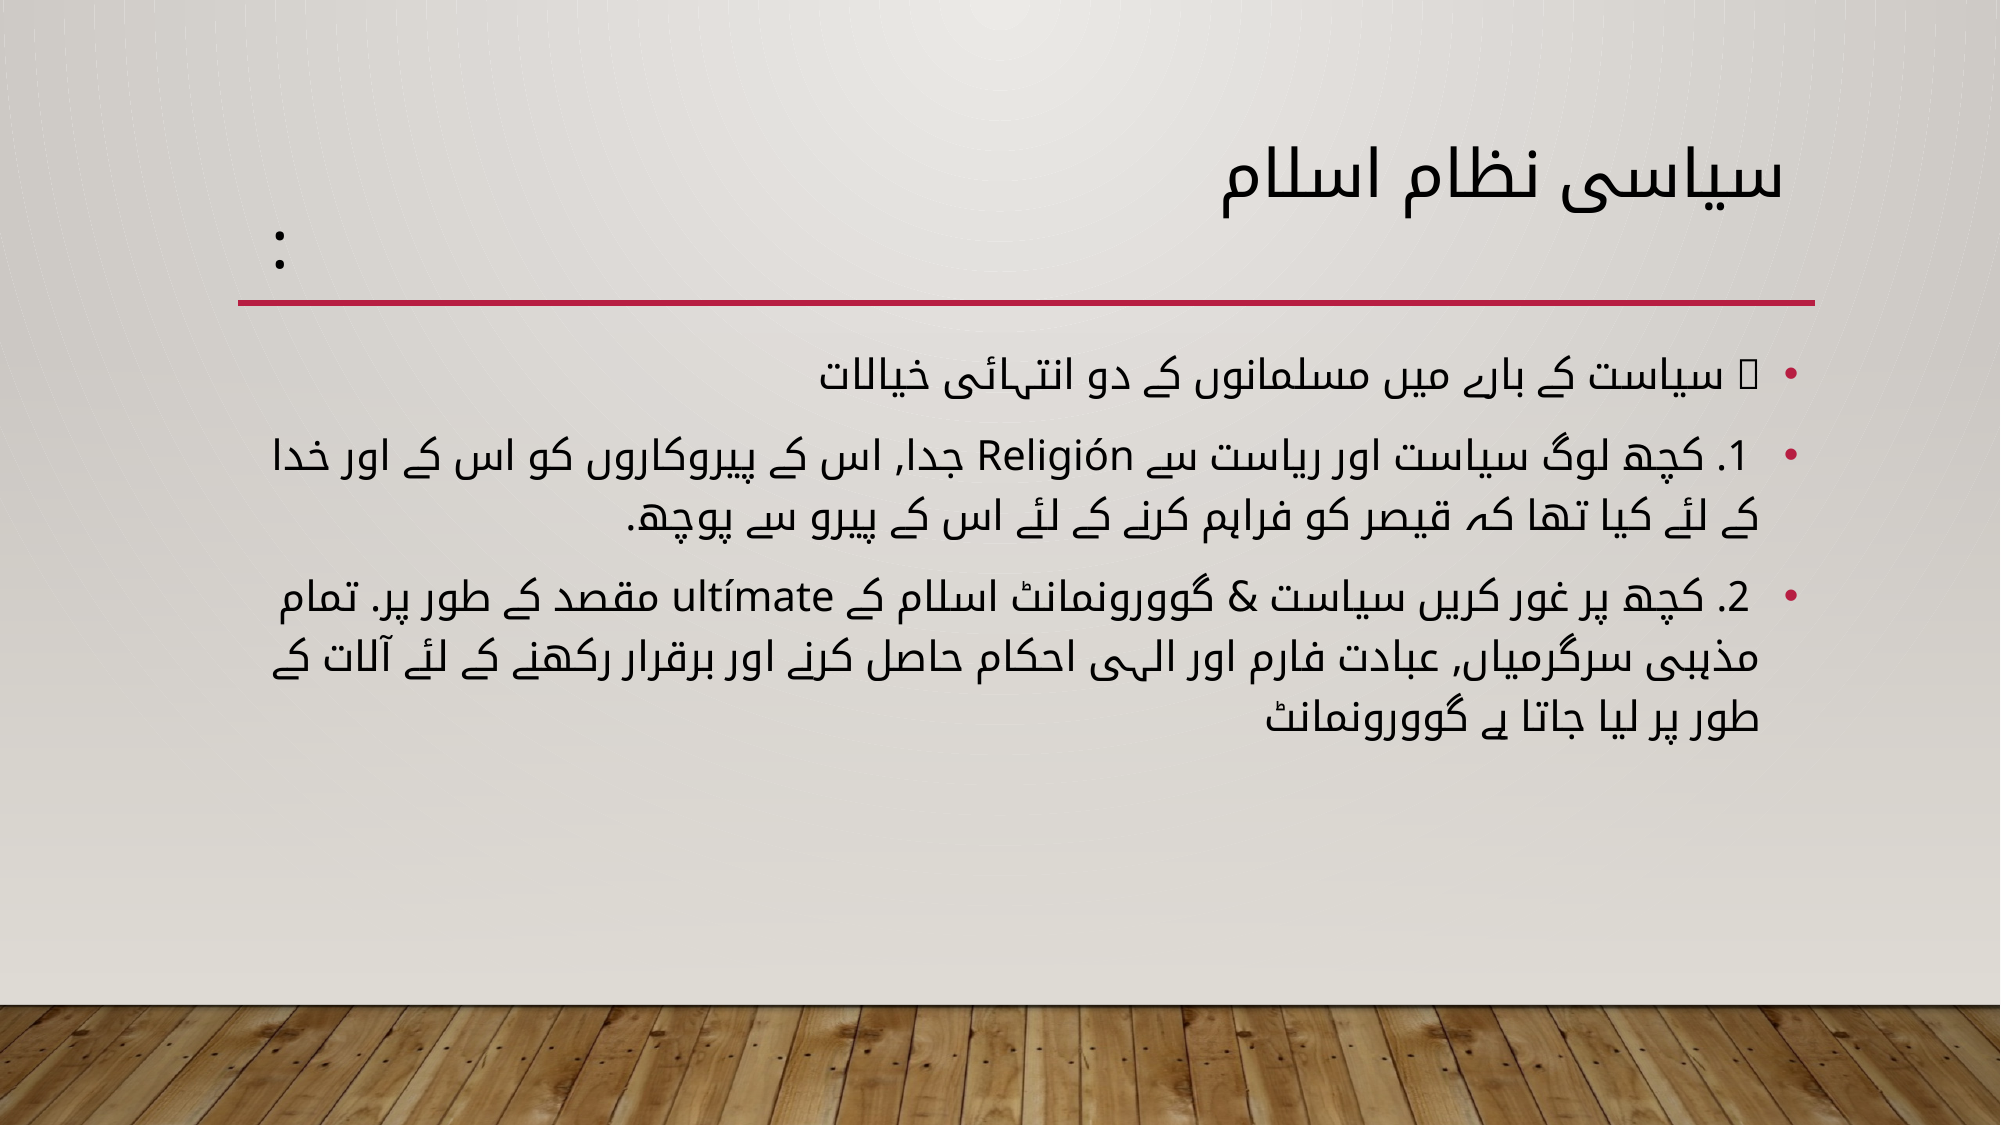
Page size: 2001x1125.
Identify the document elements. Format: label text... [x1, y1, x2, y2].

title سیاسی نظام اسلام : [238, 131, 1814, 305]
list  سیاست کے بارے میں مسلمانوں کے دو انتہائی خیالات 1. کچھ لوگ سیاست اور ریاست سے Religión جدا, اس کے پیروکاروں کو اس کے اور خدا کے لئے کیا تھا کہ قیصر کو فراہم کرنے کے لئے اس کے پیرو سے پوچھ. 2. کچھ پر غور کریں سیاست & گوورونمانٹ اسلام کے ultímate مقصد کے طور پر. تمام مذہبی سرگرمیاں, عبادت فارم اور الہی احکام حاصل کرنے اور برقرار رکھنے کے لئے آلات کے طور پر لیا جاتا ہے گوورونمانٹ [238, 330, 1814, 897]
picture [0, 1005, 2000, 1125]
